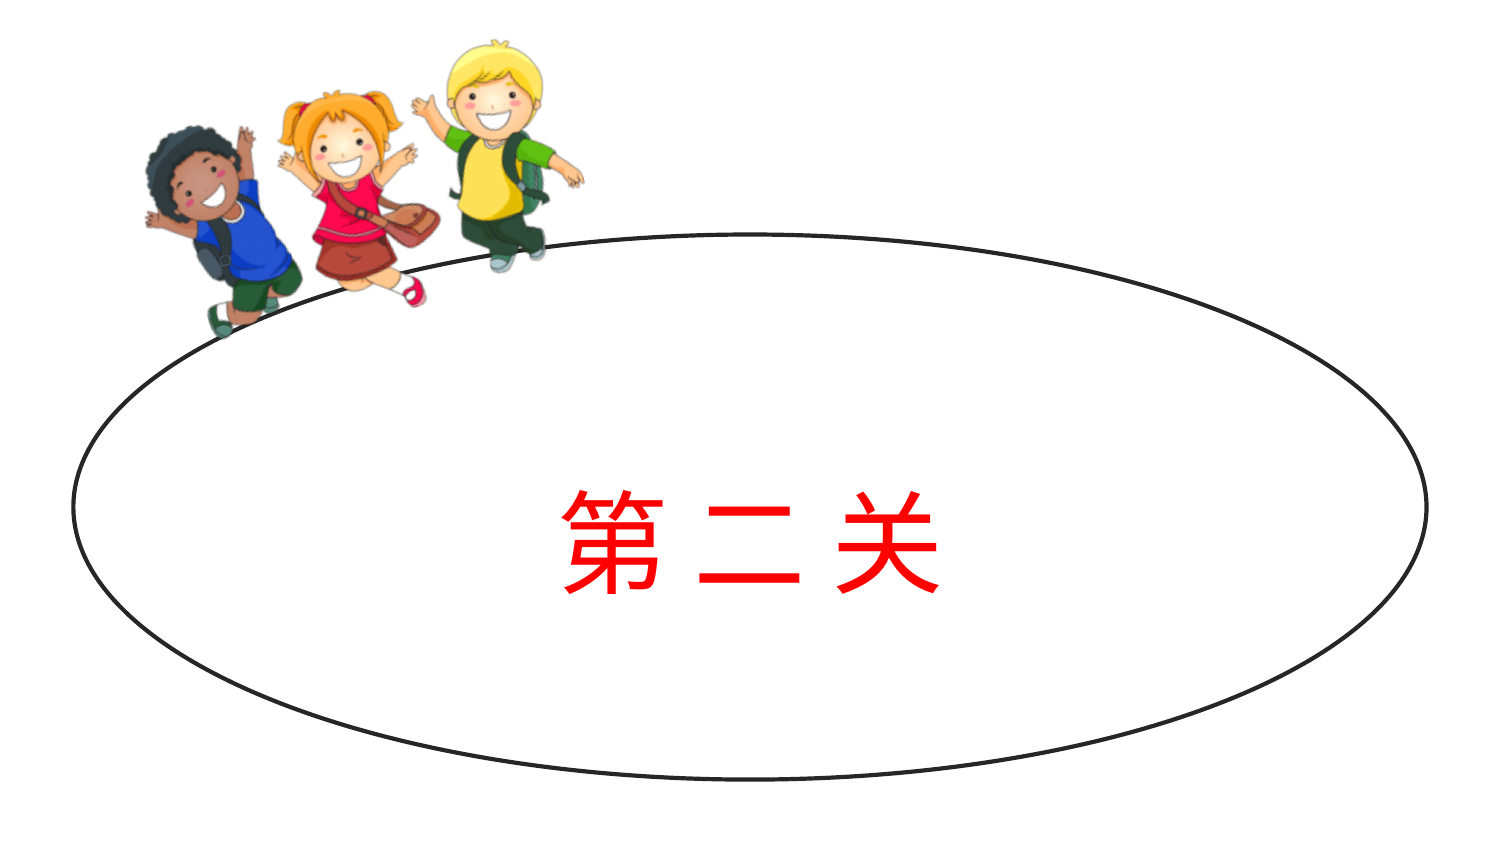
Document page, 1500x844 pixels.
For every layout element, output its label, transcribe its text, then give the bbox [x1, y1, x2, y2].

picture [124, 27, 604, 370]
text_box 第 二 关 [71, 232, 1429, 782]
